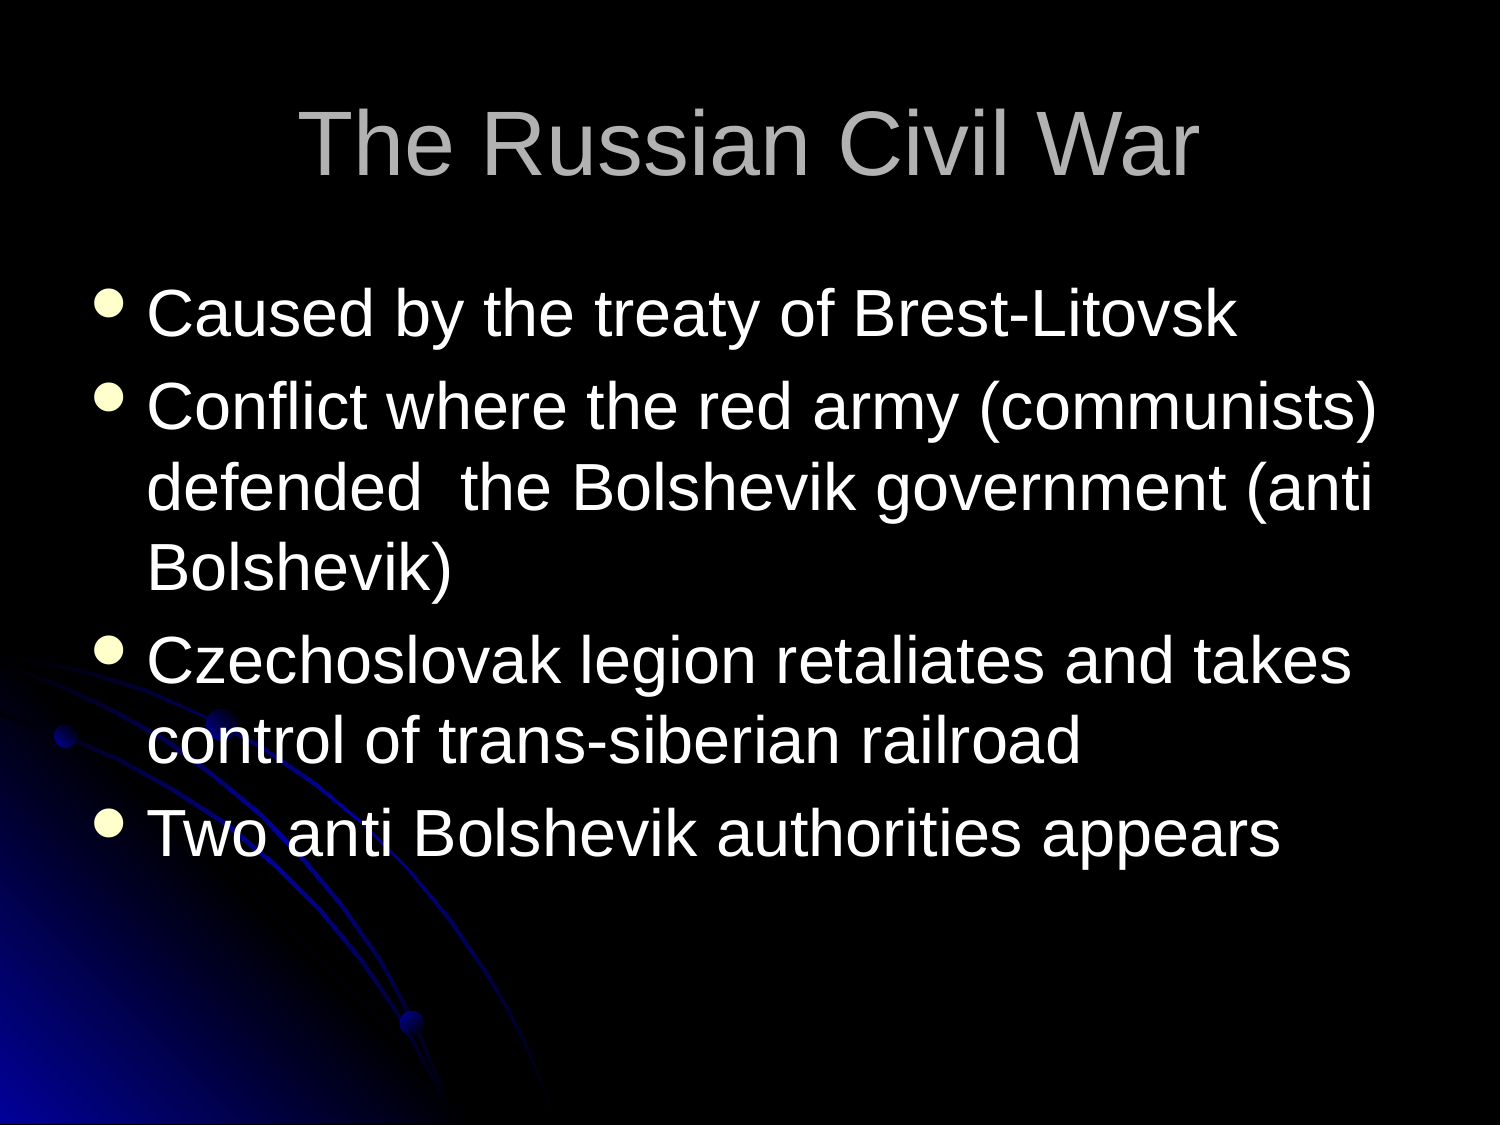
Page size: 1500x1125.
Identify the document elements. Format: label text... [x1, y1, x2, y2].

title The Russian Civil War [74, 45, 1426, 233]
list Caused by the treaty of Brest-Litovsk Conflict where the red army (communists) defended the Bolshevik government (anti Bolshevik) Czechoslovak legion retaliates and takes control of trans-siberian railroad Two anti Bolshevik authorities appears [74, 262, 1426, 1006]
